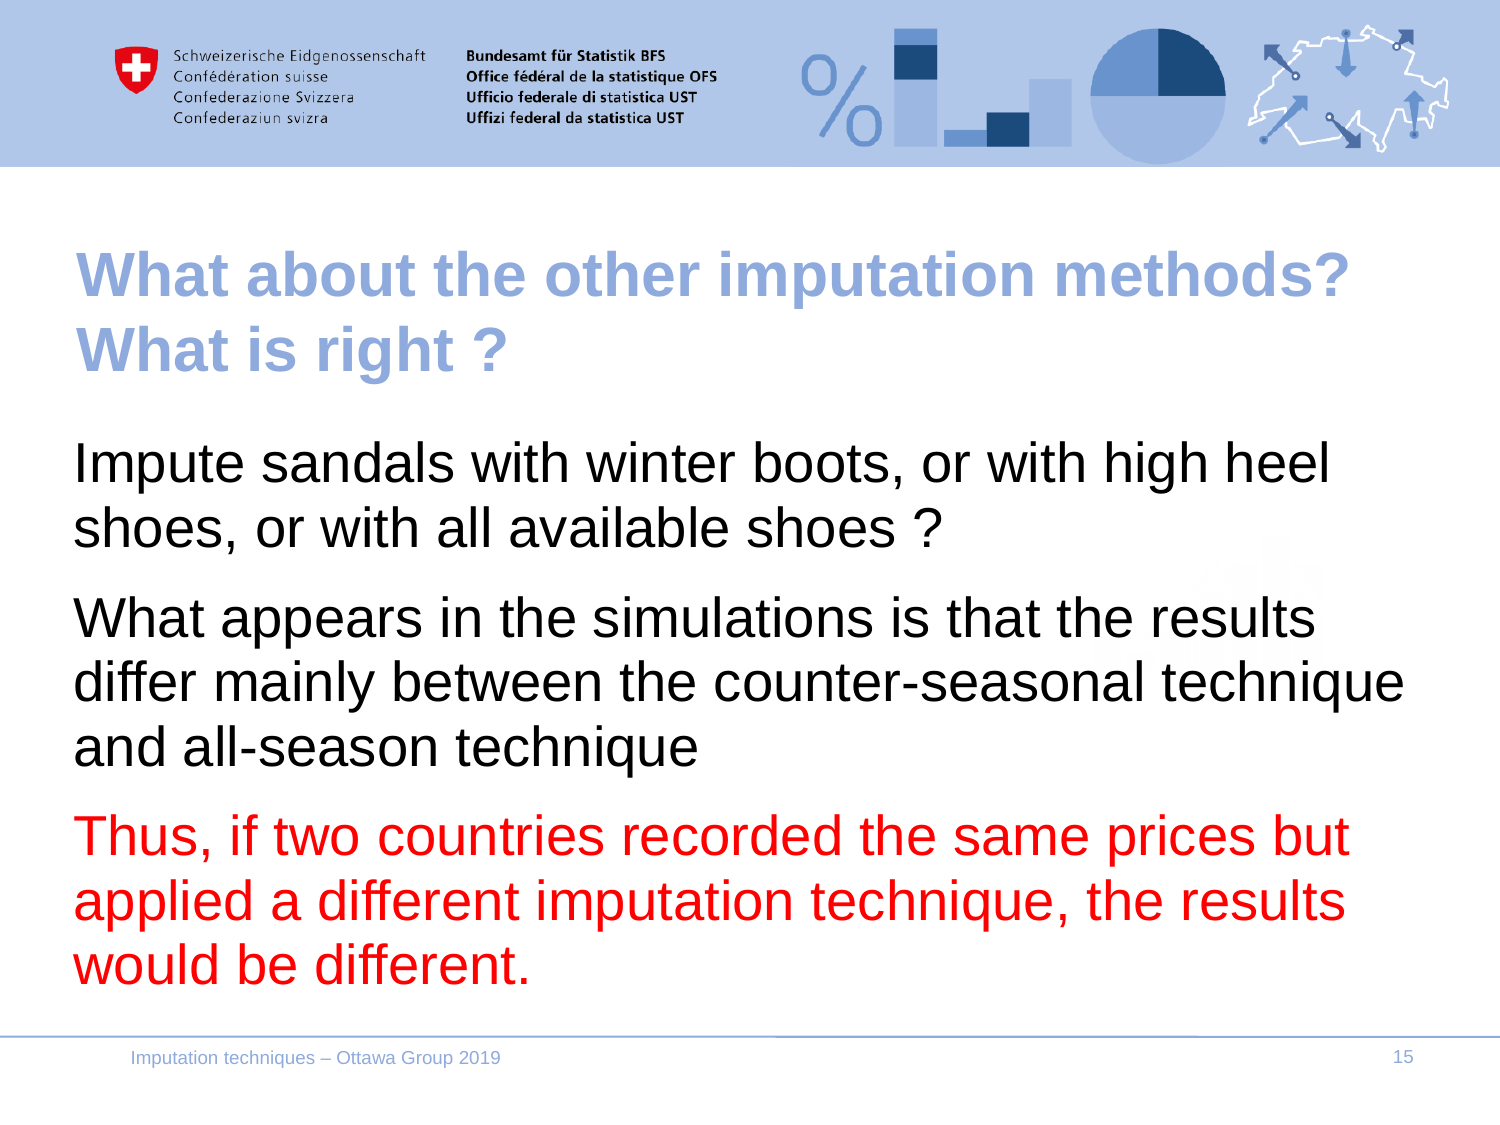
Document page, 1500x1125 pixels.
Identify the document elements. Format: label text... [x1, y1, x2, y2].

picture [0, 0, 1500, 167]
list Impute sandals with winter boots, or with high heel shoes, or with all available shoes ? What appears in the simulations is that the results differ mainly between the counter-seasonal technique and all-season technique Thus, if two countries recorded the same prices but applied a different imputation technique, the results would be different. [73, 429, 1414, 1125]
title What about the other imputation methods? What is right ? [76, 233, 1414, 386]
